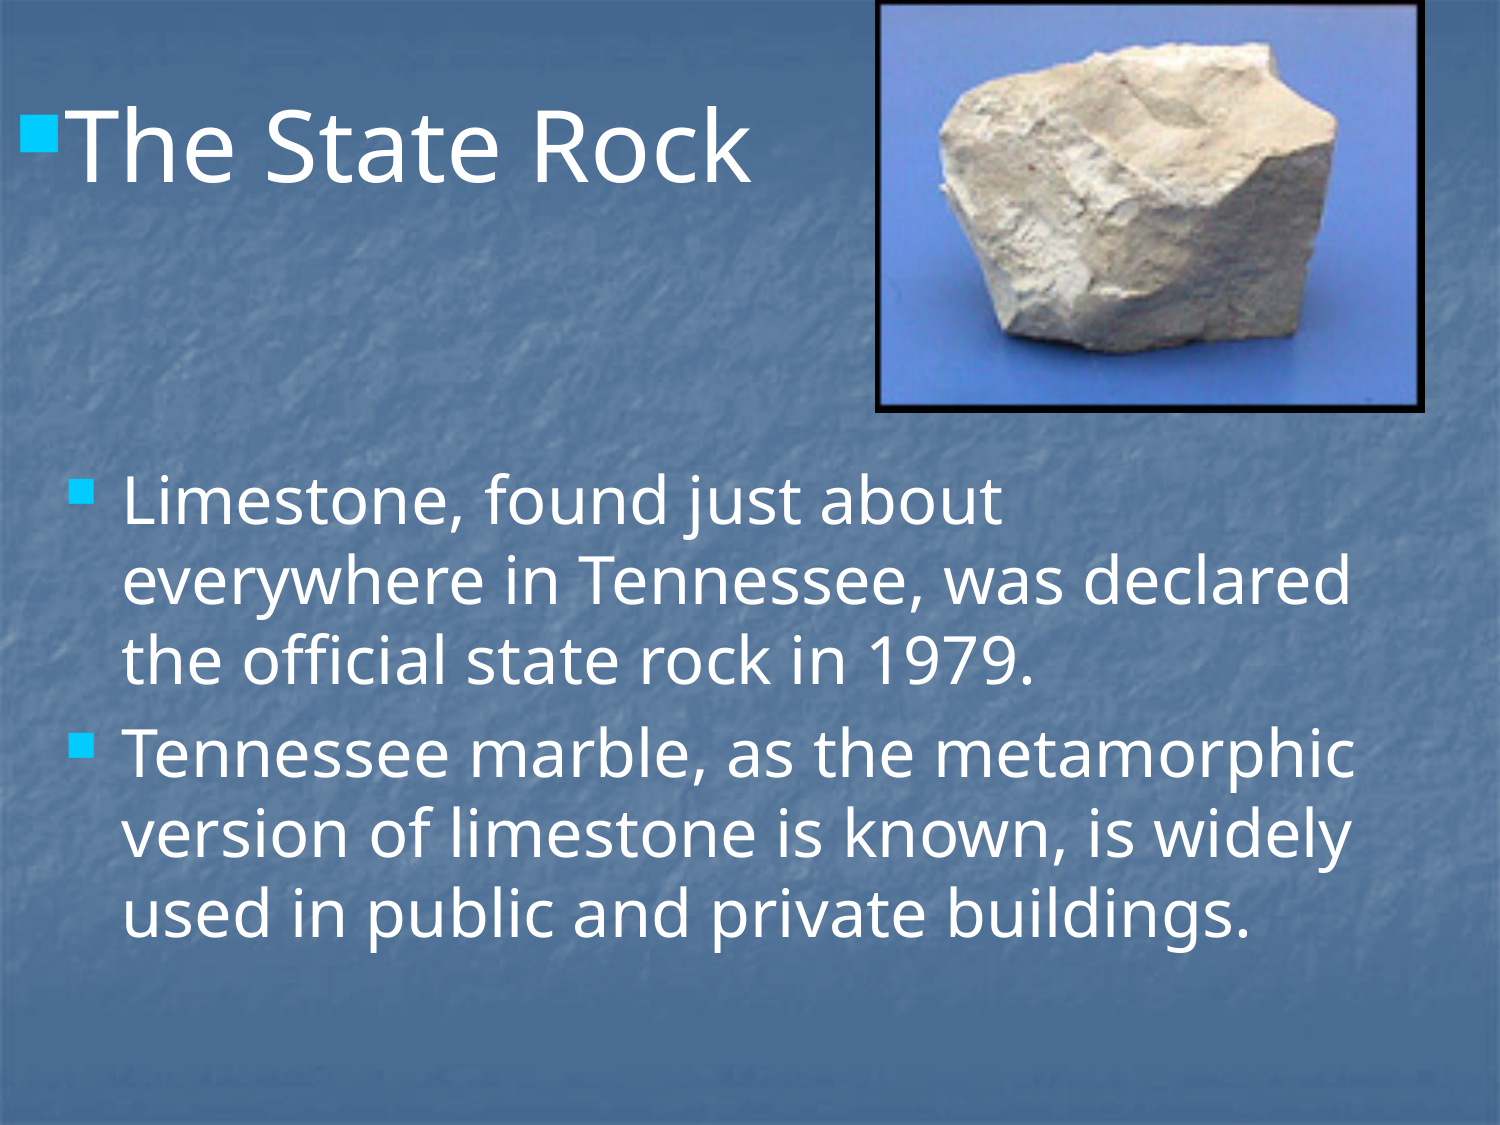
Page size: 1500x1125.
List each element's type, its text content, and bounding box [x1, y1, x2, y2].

text_box The State Rock [0, 75, 825, 380]
list Limestone, found just about everywhere in Tennessee, was declared the official state rock in 1979. Tennessee marble, as the metamorphic version of limestone is known, is widely used in public and private buildings. [49, 449, 1401, 1125]
picture [874, 0, 1426, 413]
